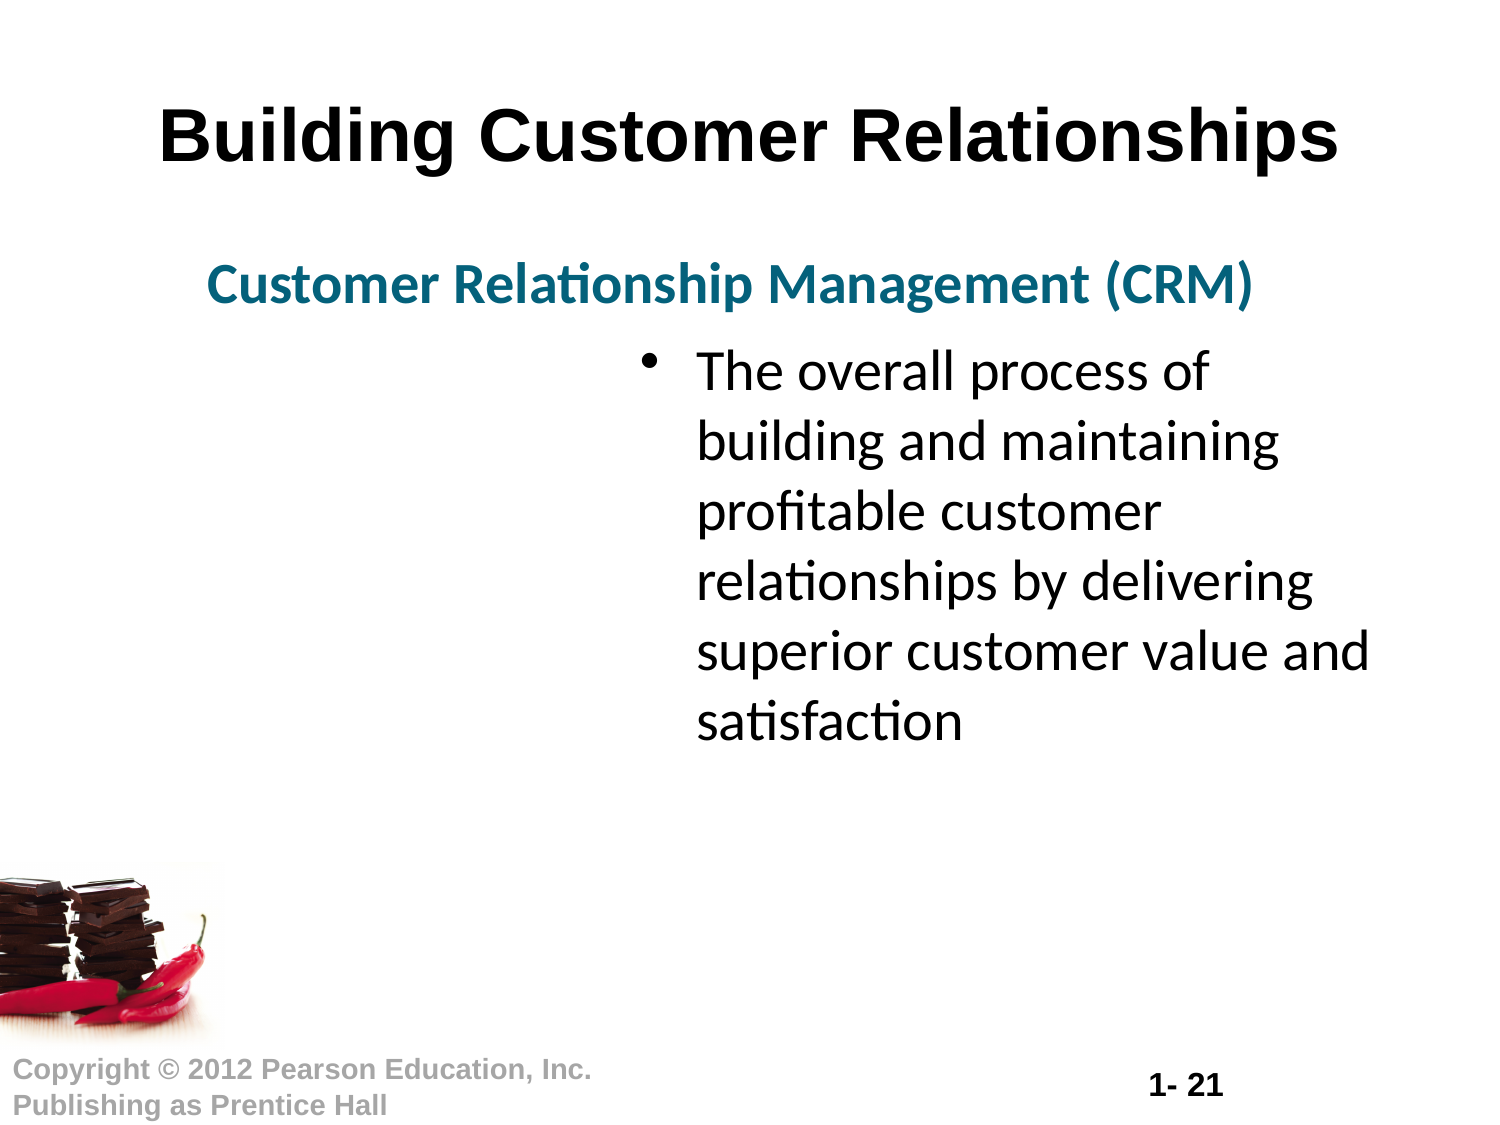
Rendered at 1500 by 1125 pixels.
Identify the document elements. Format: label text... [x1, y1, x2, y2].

list The overall process of building and maintaining profitable customer relationships by delivering superior customer value and satisfaction [624, 324, 1388, 1001]
picture [0, 862, 225, 1050]
title Building Customer Relationships [112, 37, 1388, 226]
list Customer Relationship Management (CRM) [0, 237, 1463, 301]
